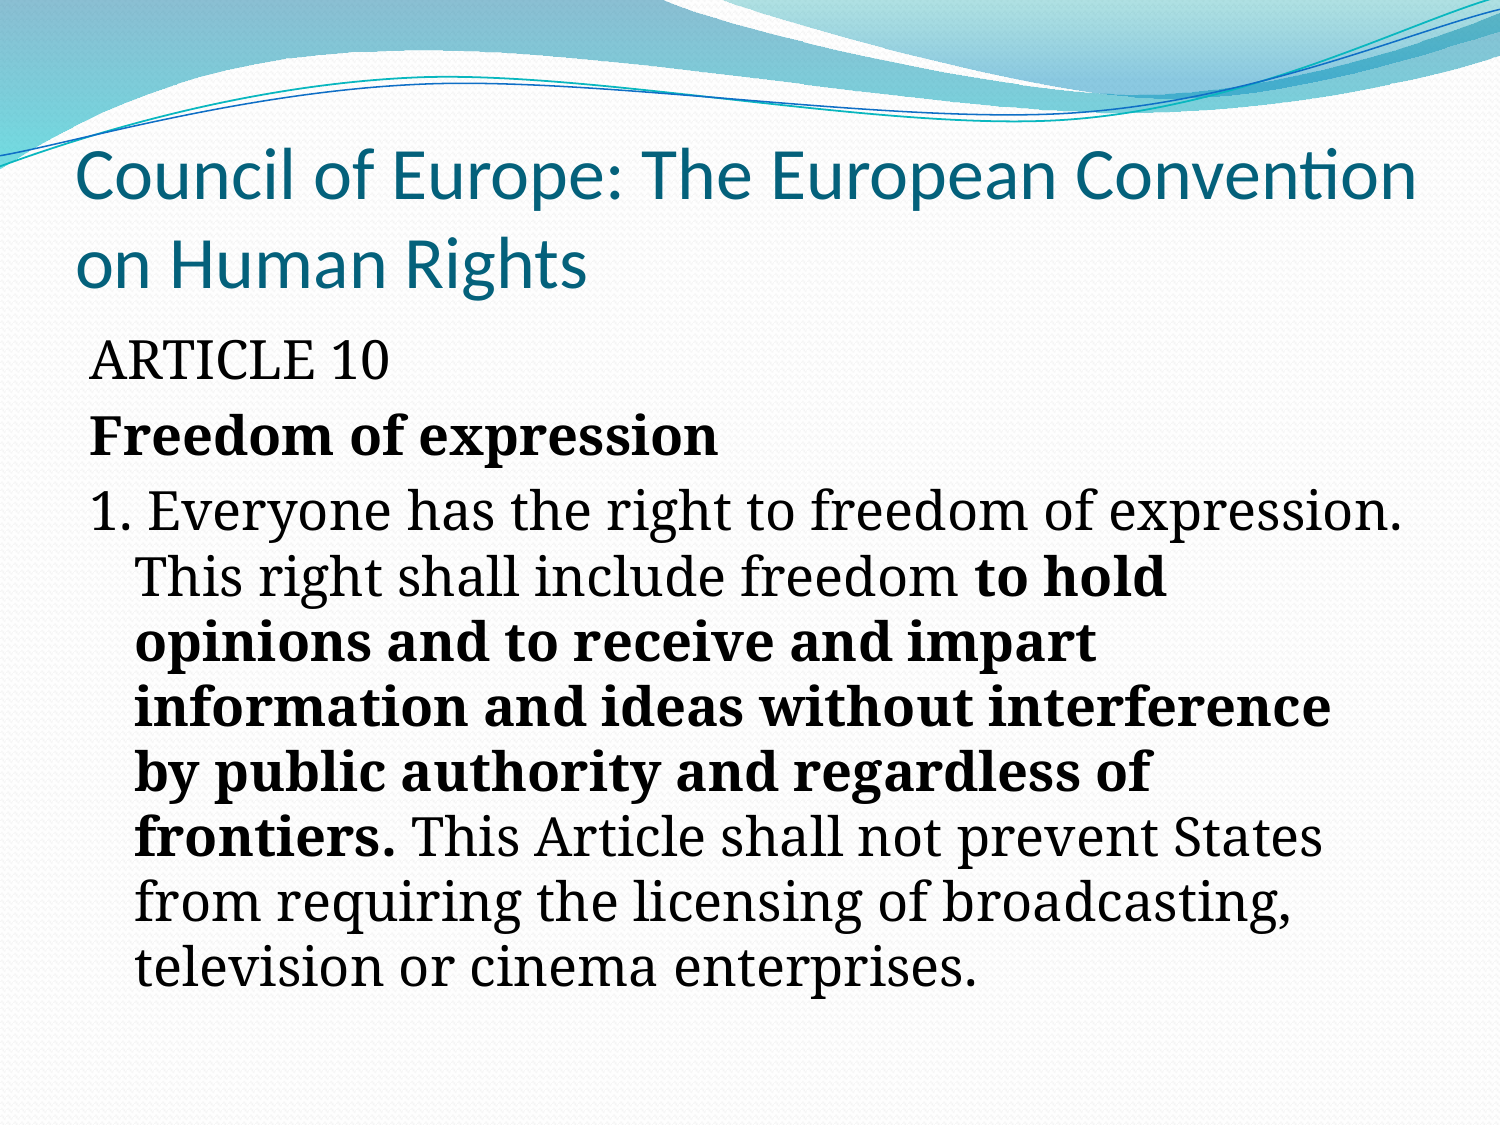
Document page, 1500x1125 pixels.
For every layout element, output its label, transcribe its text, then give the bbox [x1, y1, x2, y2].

title Council of Europe: The European Convention on Human Rights [75, 115, 1425, 303]
list ARTICLE 10 Freedom of expression 1. Everyone has the right to freedom of expression. This right shall include freedom to hold opinions and to receive and impart information and ideas without interference by public authority and regardless of frontiers. This Article shall not prevent States from requiring the licensing of broadcasting, television or cinema enterprises. [75, 317, 1425, 1038]
